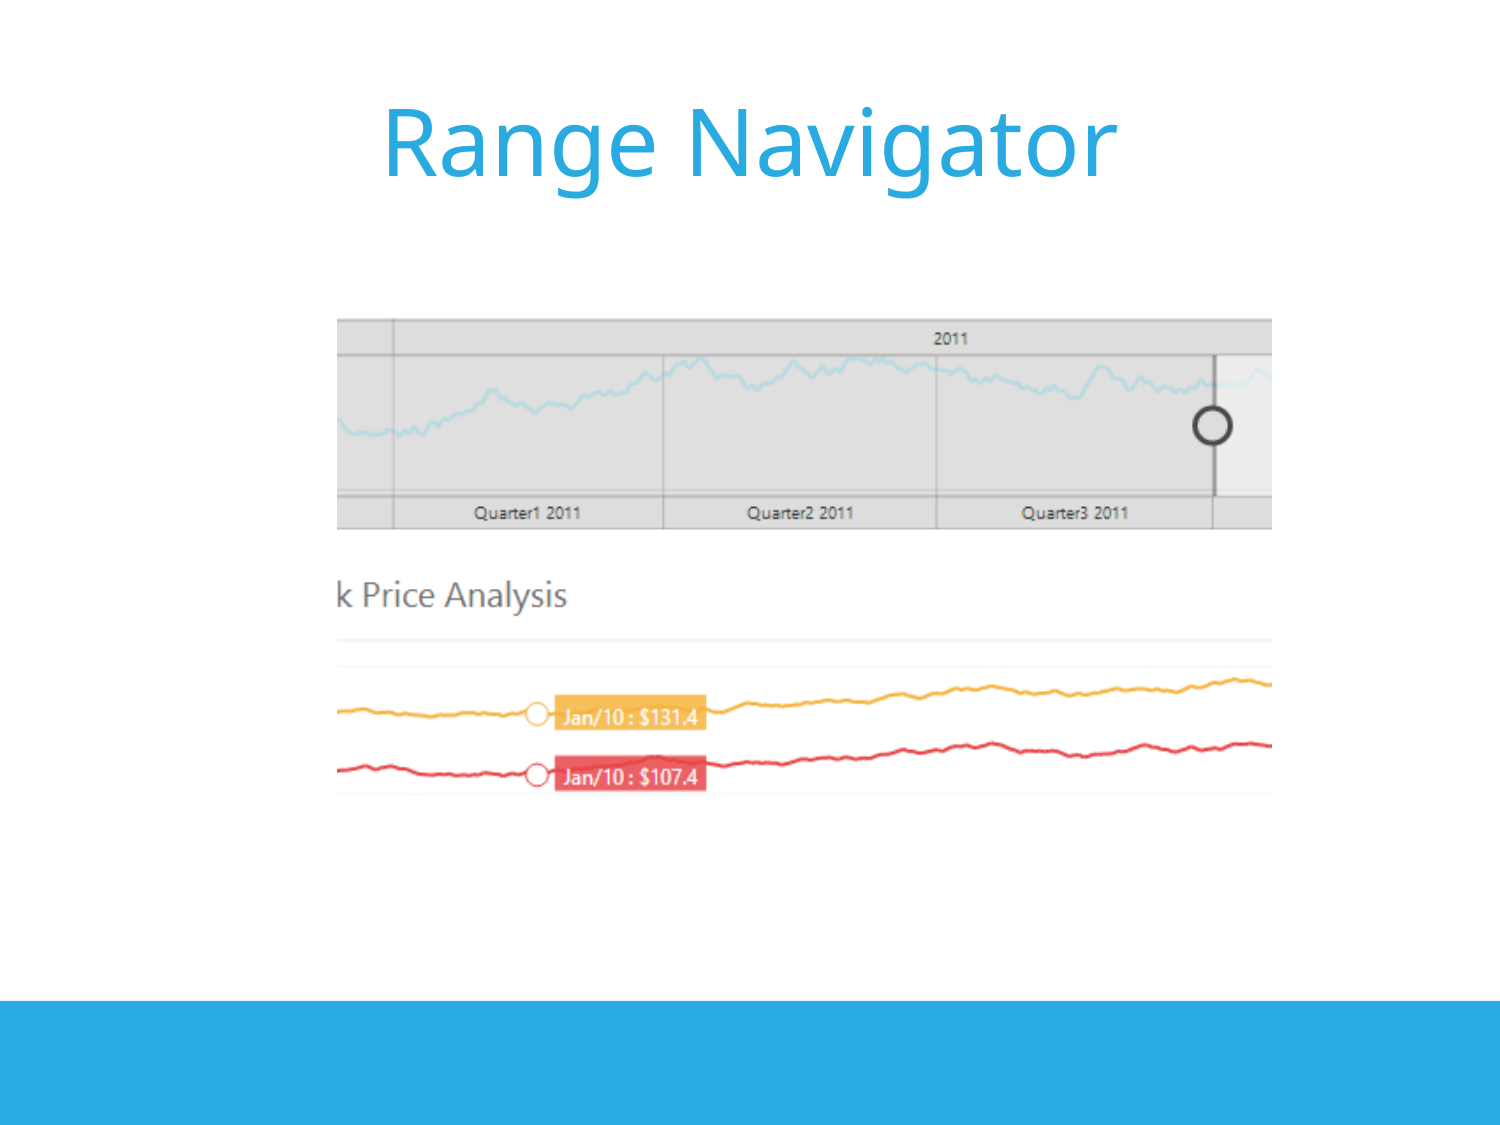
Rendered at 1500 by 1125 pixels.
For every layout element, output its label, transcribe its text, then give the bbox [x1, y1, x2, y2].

title Range Navigator [75, 45, 1425, 233]
picture [337, 287, 1272, 853]
text_box [0, 999, 1500, 1125]
